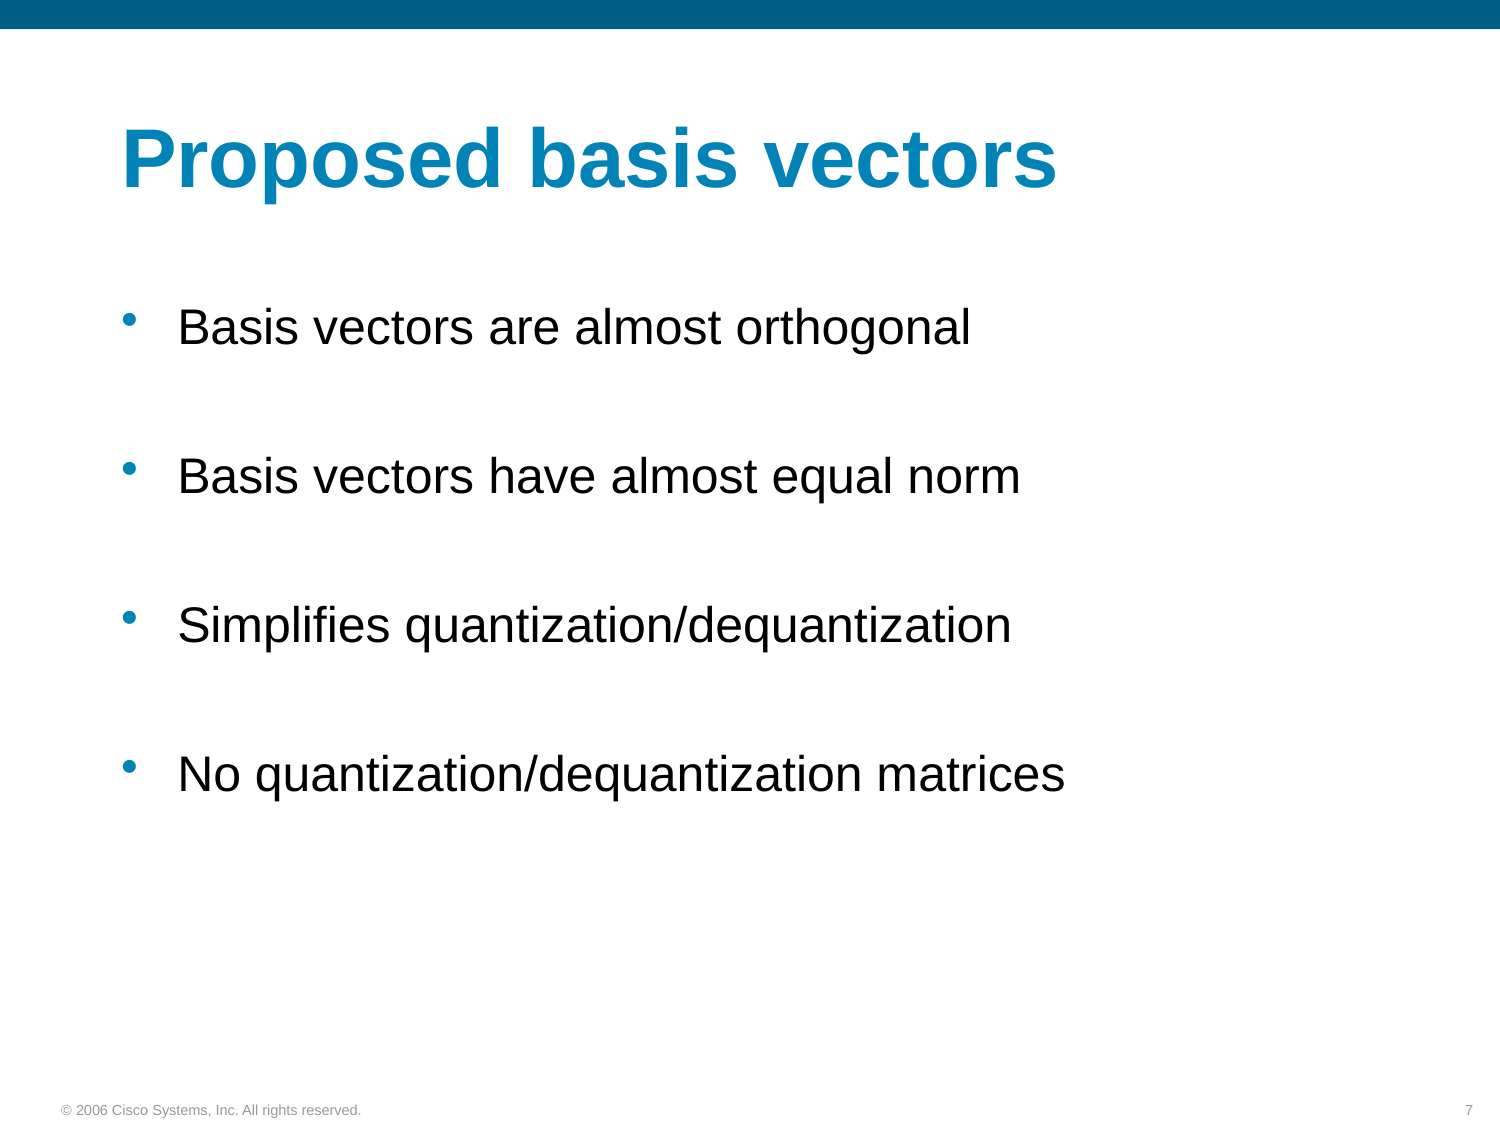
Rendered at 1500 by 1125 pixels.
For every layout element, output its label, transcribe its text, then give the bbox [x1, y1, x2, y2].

list Basis vectors are almost orthogonal Basis vectors have almost equal norm Simplifies quantization/dequantization No quantization/dequantization matrices [107, 291, 1411, 988]
title Proposed basis vectors [107, 74, 1444, 213]
